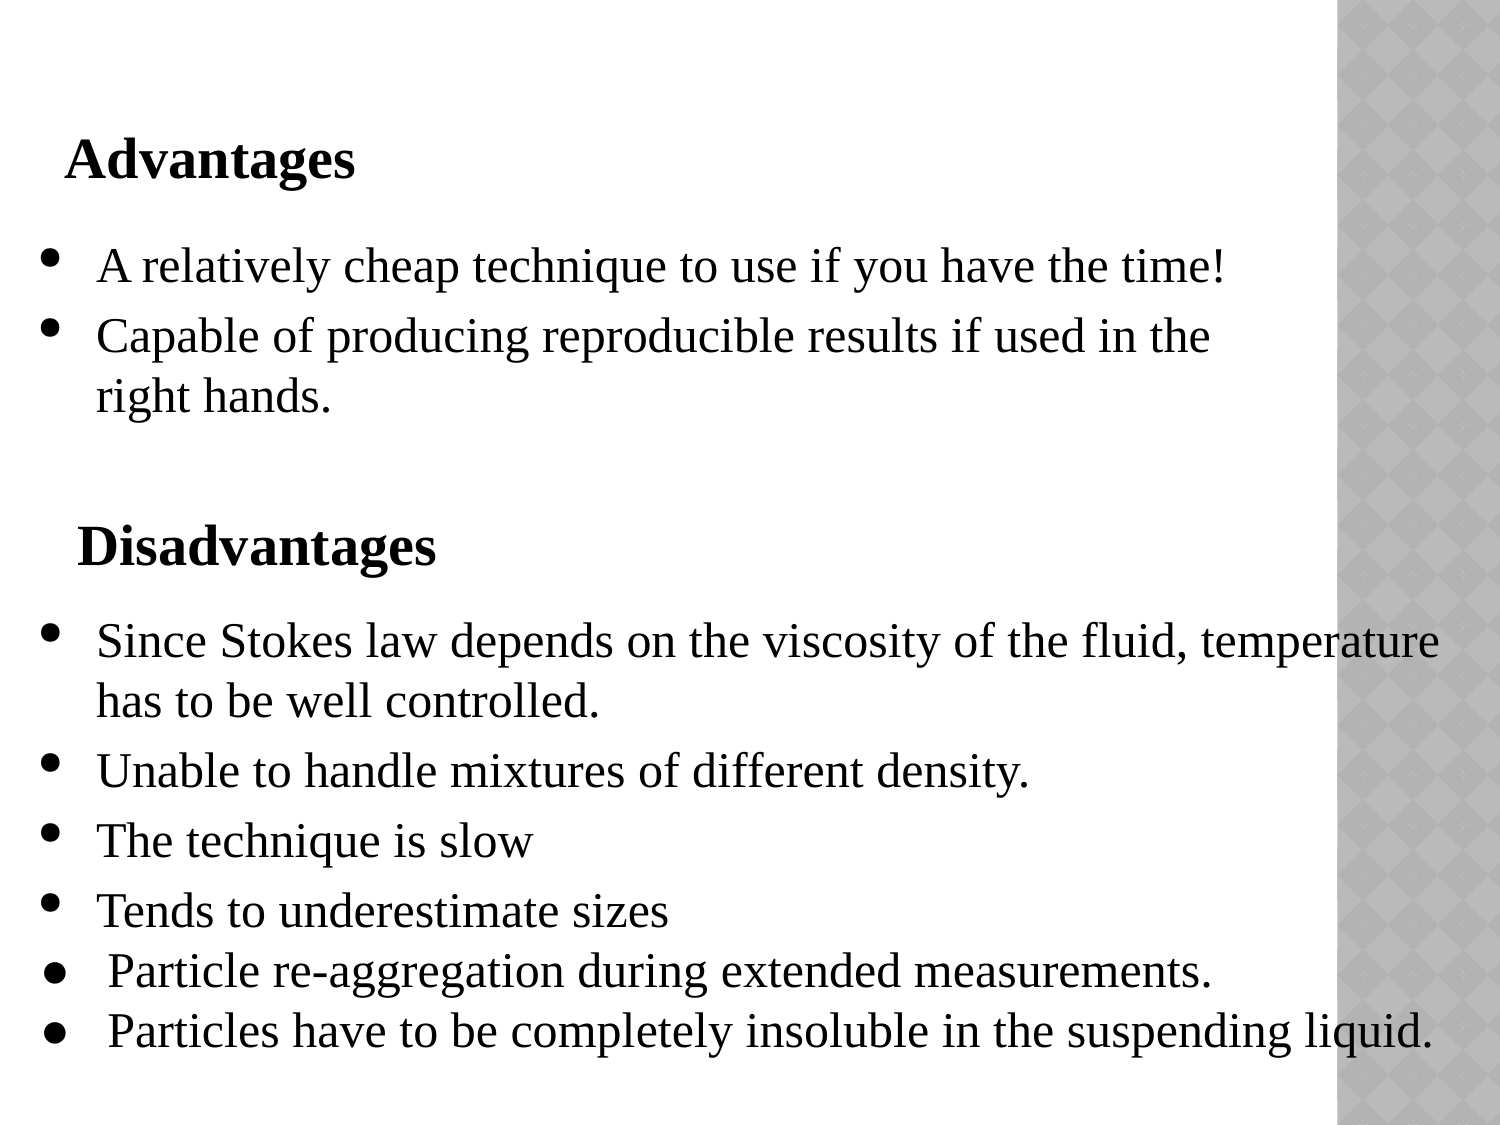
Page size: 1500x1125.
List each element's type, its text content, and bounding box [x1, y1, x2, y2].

text_box Disadvantages [62, 500, 463, 585]
text_box A relatively cheap technique to use if you have the time! Capable of producing reproducible results if used in the right hands. [24, 224, 1300, 430]
text_box Since Stokes law depends on the viscosity of the fluid, temperature has to be well controlled. Unable to handle mixtures of different density. The technique is slow Tends to underestimate sizes ● Particle re-aggregation during extended measurements. ● Particles have to be completely insoluble in the suspending liquid. [24, 599, 1500, 1125]
text_box Advantages [50, 112, 400, 198]
